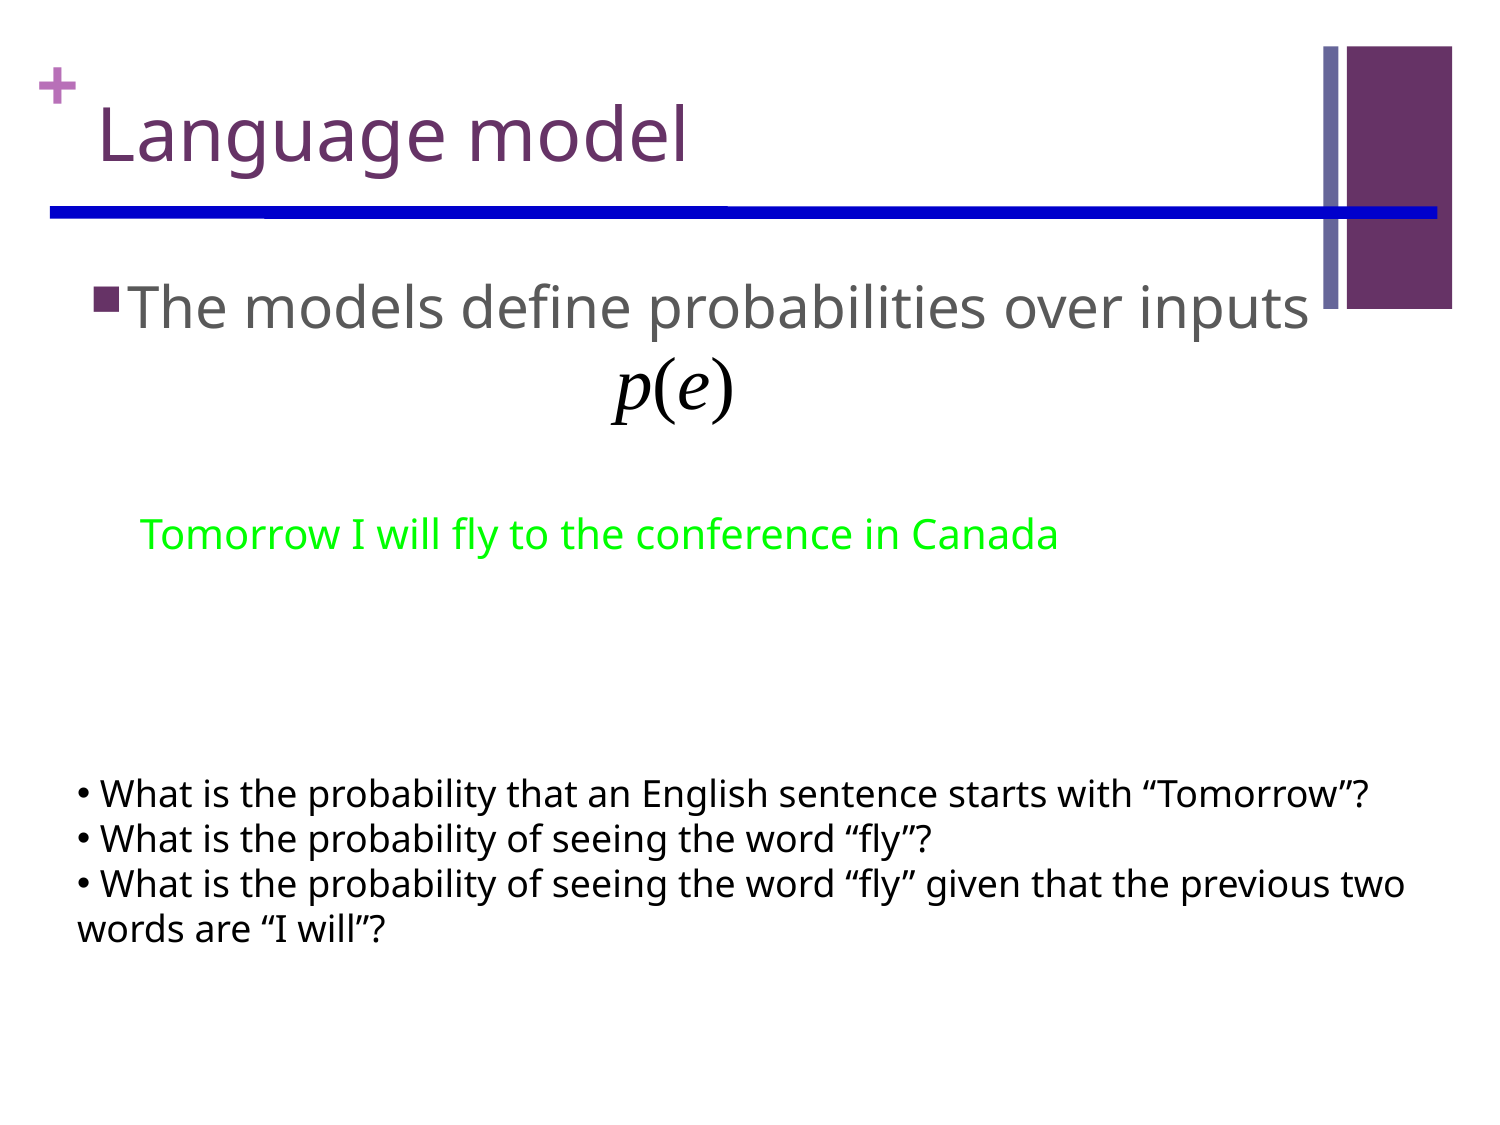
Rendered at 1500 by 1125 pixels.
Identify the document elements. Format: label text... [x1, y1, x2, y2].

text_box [596, 352, 742, 435]
text_box What is the probability that an English sentence starts with “Tomorrow”? What is the probability of seeing the word “fly”? What is the probability of seeing the word “fly” given that the previous two words are “I will”? [62, 762, 1500, 958]
title Language model [81, 213, 1322, 262]
title Language model [81, 79, 1322, 212]
list The models define probabilities over inputs [75, 262, 1425, 363]
text_box Tomorrow I will fly to the conference in Canada [125, 500, 1363, 565]
